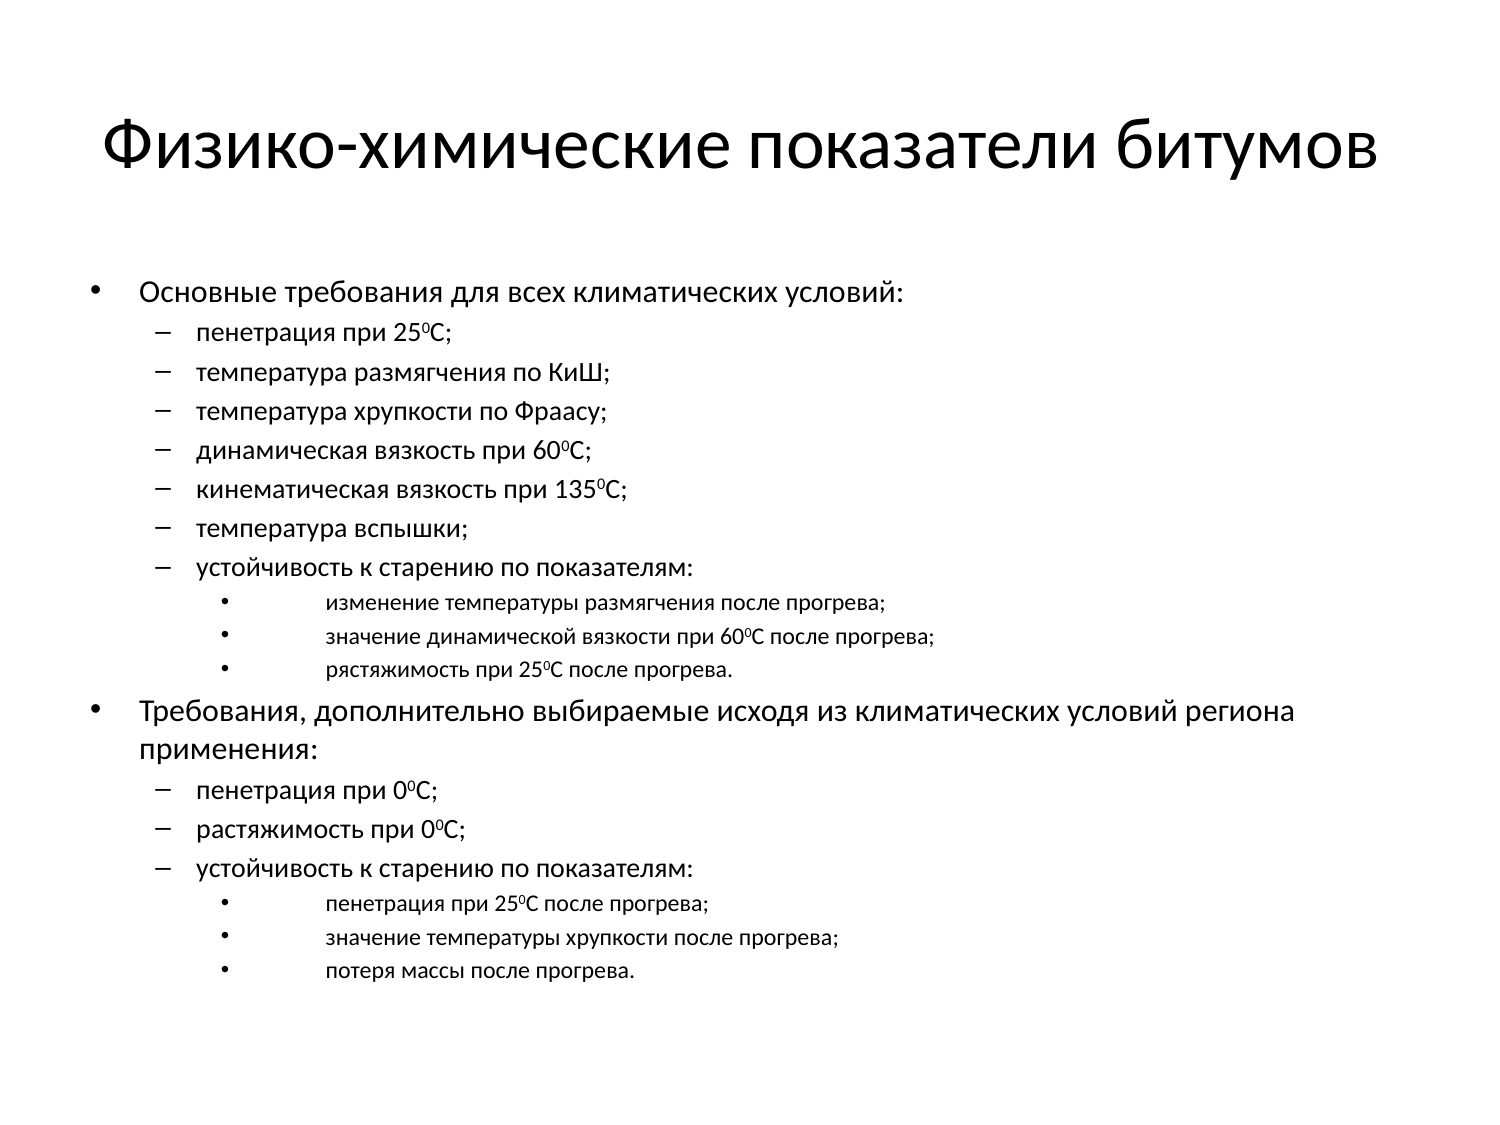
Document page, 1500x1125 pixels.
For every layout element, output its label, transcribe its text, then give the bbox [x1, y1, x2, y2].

list Основные требования для всех климатических условий: пенетрация при 250С; температура размягчения по КиШ; температура хрупкости по Фраасу; динамическая вязкость при 600С; кинематическая вязкость при 1350С; температура вспышки; устойчивость к старению по показателям: изменение температуры размягчения после прогрева; значение динамической вязкости при 600С после прогрева; рястяжимость при 250С после прогрева. Требования, дополнительно выбираемые исходя из климатических условий региона применения: пенетрация при 00С; растяжимость при 00С; устойчивость к старению по показателям: пенетрация при 250С после прогрева; значение температуры хрупкости после прогрева; потеря массы после прогрева. [75, 262, 1425, 1005]
title Физико-химические показатели битумов [75, 45, 1425, 233]
